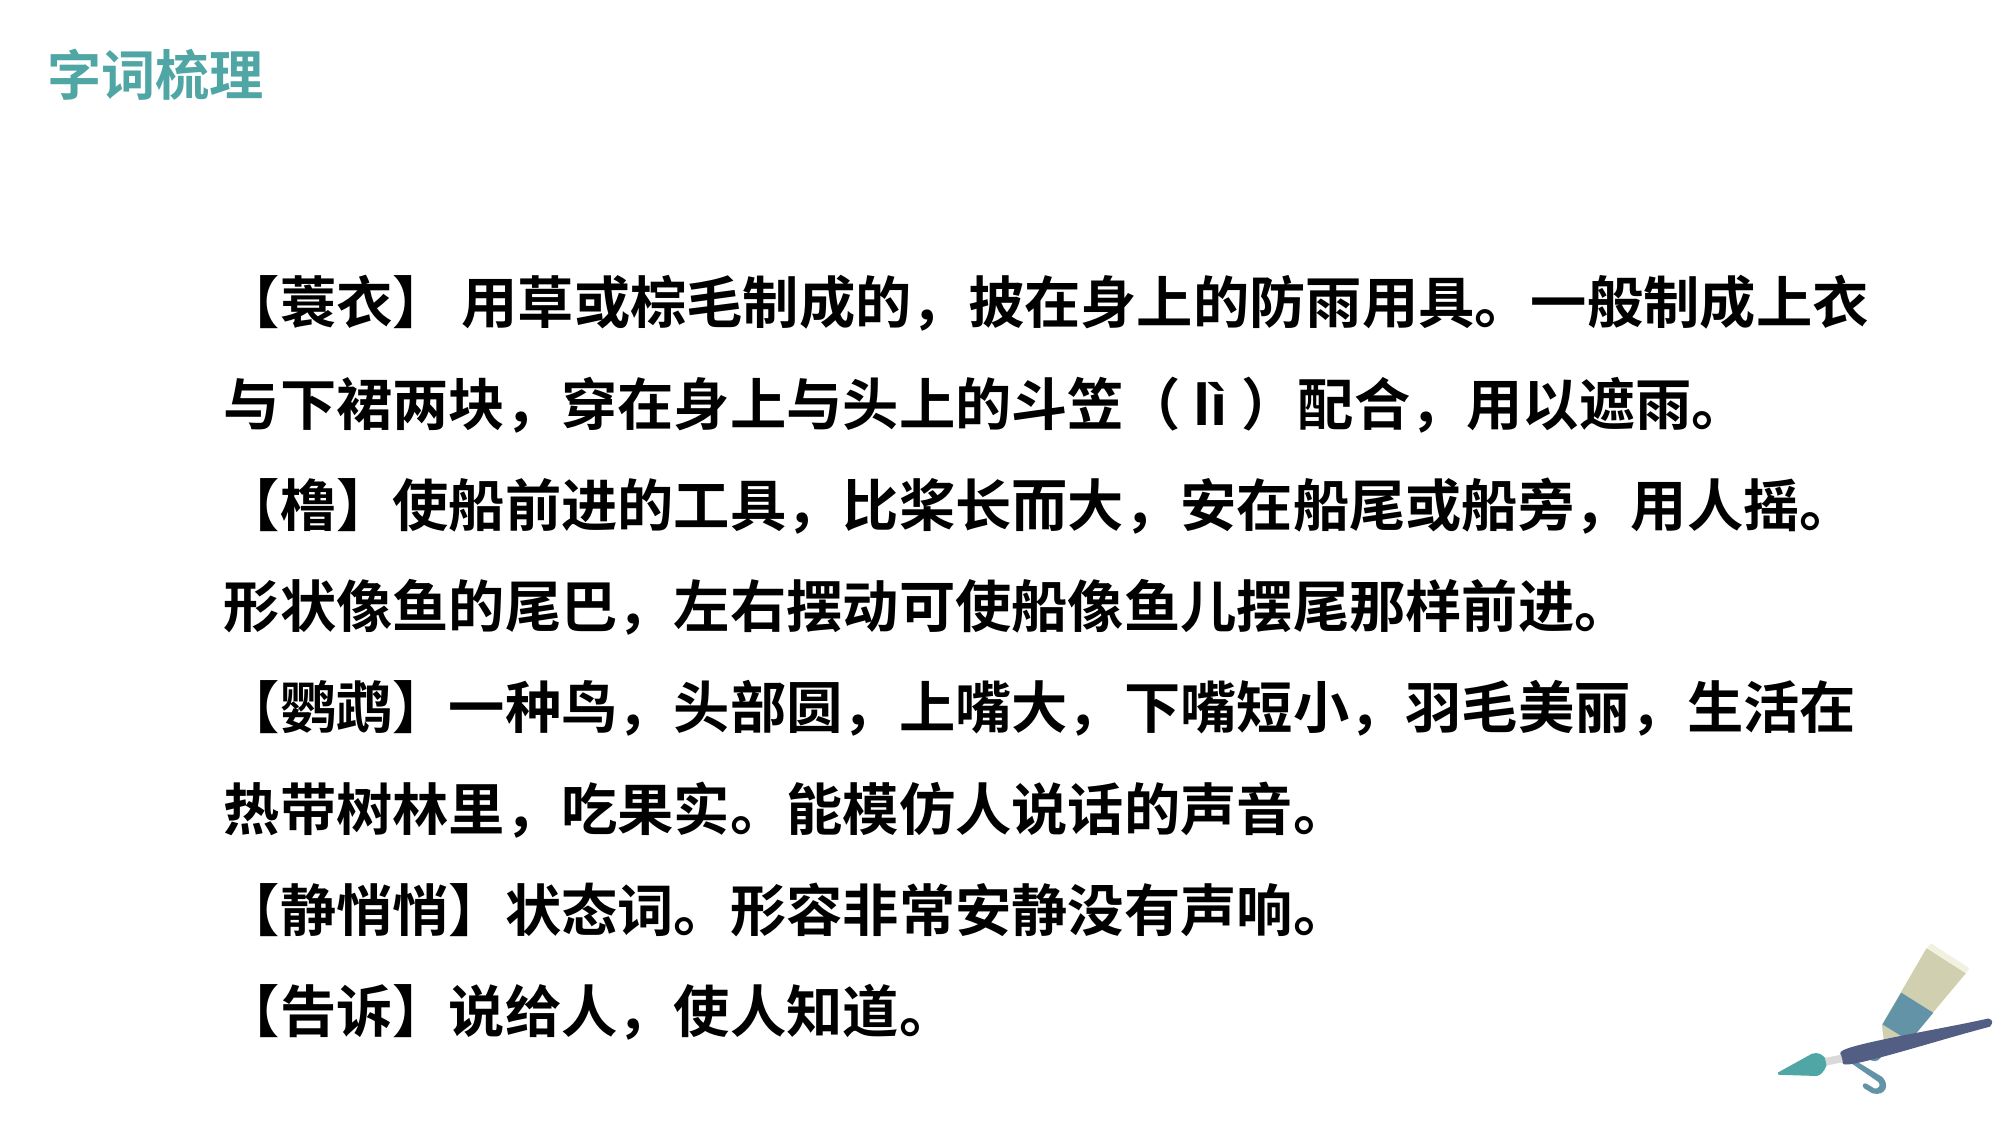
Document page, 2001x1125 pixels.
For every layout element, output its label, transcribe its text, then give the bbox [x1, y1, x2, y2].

text_box 字词梳理 [32, 33, 347, 114]
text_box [1811, 945, 1974, 1125]
text_box 【蓑衣】 用草或棕毛制成的，披在身上的防雨用具。一般制成上衣与下裙两块，穿在身上与头上的斗笠（lì）配合，用以遮雨。 【橹】使船前进的工具，比桨长而大，安在船尾或船旁，用人摇。形状像鱼的尾巴，左右摆动可使船像鱼儿摆尾那样前进。 【鹦鹉】一种鸟，头部圆，上嘴大，下嘴短小，羽毛美丽，生活在热带树林里，吃果实。能模仿人说话的声音。 【静悄悄】状态词。形容非常安静没有声响。 【告诉】说给人，使人知道。 [208, 226, 1922, 1052]
